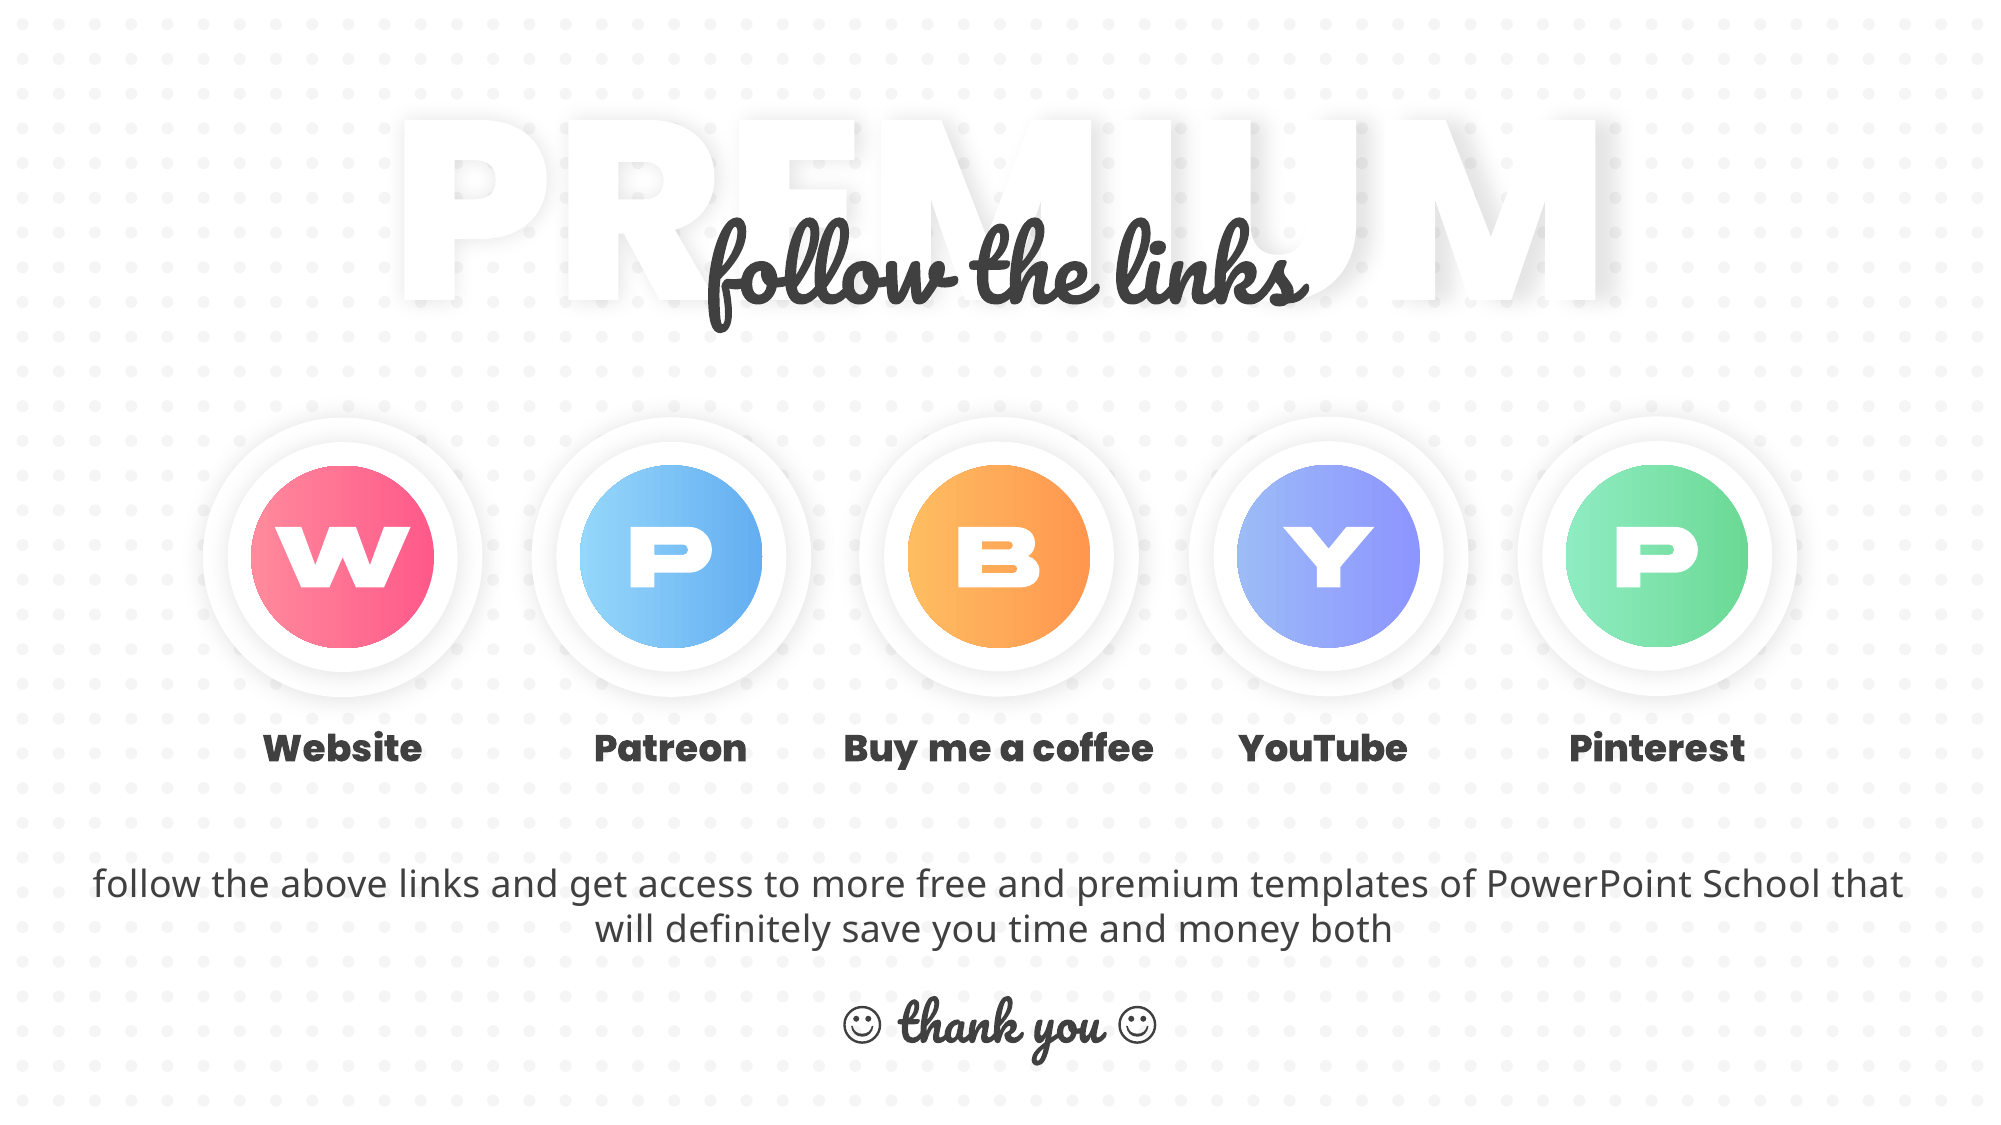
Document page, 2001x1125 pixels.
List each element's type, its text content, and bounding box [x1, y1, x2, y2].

text_box [578, 464, 764, 650]
text_box [1629, 735, 1643, 762]
text_box [659, 740, 675, 762]
text_box [555, 440, 788, 673]
text_box [958, 526, 1040, 588]
text_box [400, 740, 422, 762]
text_box [618, 739, 641, 762]
text_box [595, 734, 617, 762]
text_box [893, 740, 919, 770]
text_box [1361, 733, 1408, 762]
text_box [1282, 526, 1375, 588]
text_box [642, 735, 657, 762]
text_box [1313, 734, 1335, 762]
text_box [630, 526, 712, 588]
text_box [675, 739, 698, 762]
text_box [1212, 440, 1445, 673]
text_box [1730, 735, 1745, 762]
text_box [1616, 526, 1698, 588]
text_box [870, 740, 892, 762]
text_box [929, 740, 966, 762]
text_box [1131, 740, 1154, 762]
text_box [274, 526, 411, 588]
text_box [1030, 1018, 1108, 1067]
text_box [201, 416, 484, 699]
text_box [1056, 731, 1107, 762]
text_box [1033, 740, 1055, 762]
text_box [384, 735, 399, 762]
text_box [1669, 740, 1684, 762]
text_box [262, 734, 302, 762]
text_box [352, 740, 371, 762]
text_box [1644, 740, 1667, 762]
text_box [723, 740, 746, 762]
text_box [1709, 740, 1728, 762]
text_box [1289, 740, 1312, 762]
text_box [1605, 740, 1628, 762]
text_box [969, 740, 991, 762]
text_box [1265, 740, 1288, 762]
text_box follow the above links and get access to more free and premium templates of PowerPoint School that will definitely save you time and money both [63, 852, 1937, 958]
text_box [1564, 463, 1750, 649]
text_box [906, 464, 1092, 649]
text_box [374, 730, 383, 739]
text_box [374, 740, 383, 762]
text_box [1516, 415, 1799, 698]
text_box [1541, 439, 1774, 672]
text_box [858, 415, 1140, 698]
text_box [1336, 740, 1359, 762]
text_box [883, 440, 1115, 673]
text_box [1593, 730, 1603, 739]
text_box [1117, 1004, 1158, 1045]
text_box [404, 493, 436, 621]
text_box [226, 441, 459, 674]
text_box [1571, 734, 1592, 762]
text_box [842, 1004, 883, 1045]
text_box [328, 733, 351, 762]
text_box [1238, 734, 1265, 762]
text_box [404, 119, 1596, 334]
text_box [1000, 740, 1024, 762]
text_box [1236, 463, 1422, 649]
text_box [303, 740, 325, 762]
text_box [530, 416, 813, 698]
text_box [699, 739, 722, 762]
text_box [1594, 740, 1602, 762]
text_box [845, 734, 868, 762]
text_box [1187, 415, 1470, 698]
text_box [896, 994, 1025, 1045]
text_box [1108, 740, 1130, 762]
text_box [250, 464, 357, 650]
text_box [1685, 740, 1707, 762]
